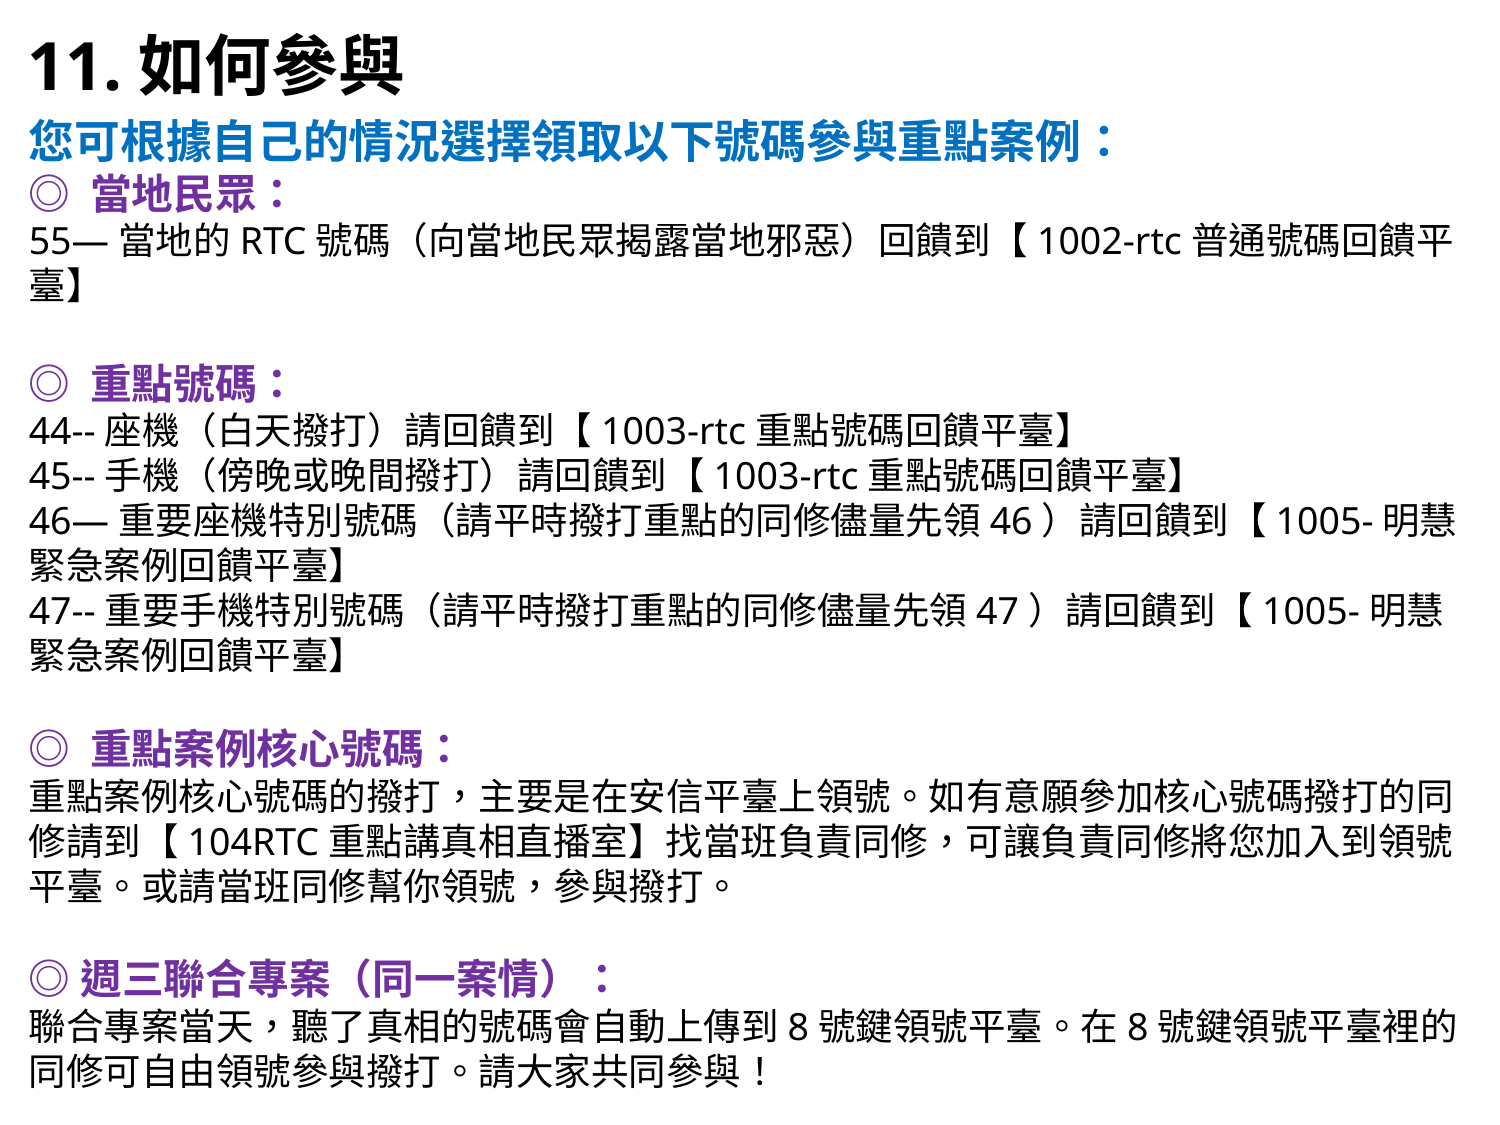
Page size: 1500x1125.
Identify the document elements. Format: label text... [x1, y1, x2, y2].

text_box 您可根據自己的情況選擇領取以下號碼參與重點案例： ◎ 當地民眾： 55—當地的RTC號碼（向當地民眾揭露當地邪惡）回饋到【1002-rtc普通號碼回饋平臺】 ◎ 重點號碼： 44--座機（白天撥打）請回饋到【1003-rtc重點號碼回饋平臺】 45--手機（傍晚或晚間撥打）請回饋到【1003-rtc重點號碼回饋平臺】 46—重要座機特別號碼（請平時撥打重點的同修儘量先領46）請回饋到【1005-明慧緊急案例回饋平臺】 47--重要手機特別號碼（請平時撥打重點的同修儘量先領47）請回饋到【1005-明慧緊急案例回饋平臺】 ◎ 重點案例核心號碼： 重點案例核心號碼的撥打，主要是在安信平臺上領號。如有意願參加核心號碼撥打的同修請到【104RTC重點講真相直播室】找當班負責同修，可讓負責同修將您加入到領號平臺。或請當班同修幫你領號，參與撥打。 ◎週三聯合專案（同一案情）： 聯合專案當天，聽了真相的號碼會自動上傳到8號鍵領號平臺。在8號鍵領號平臺裡的同修可自由領號參與撥打。請大家共同參與！ [13, 105, 1485, 1100]
text_box 11.如何參與 [12, 15, 421, 111]
